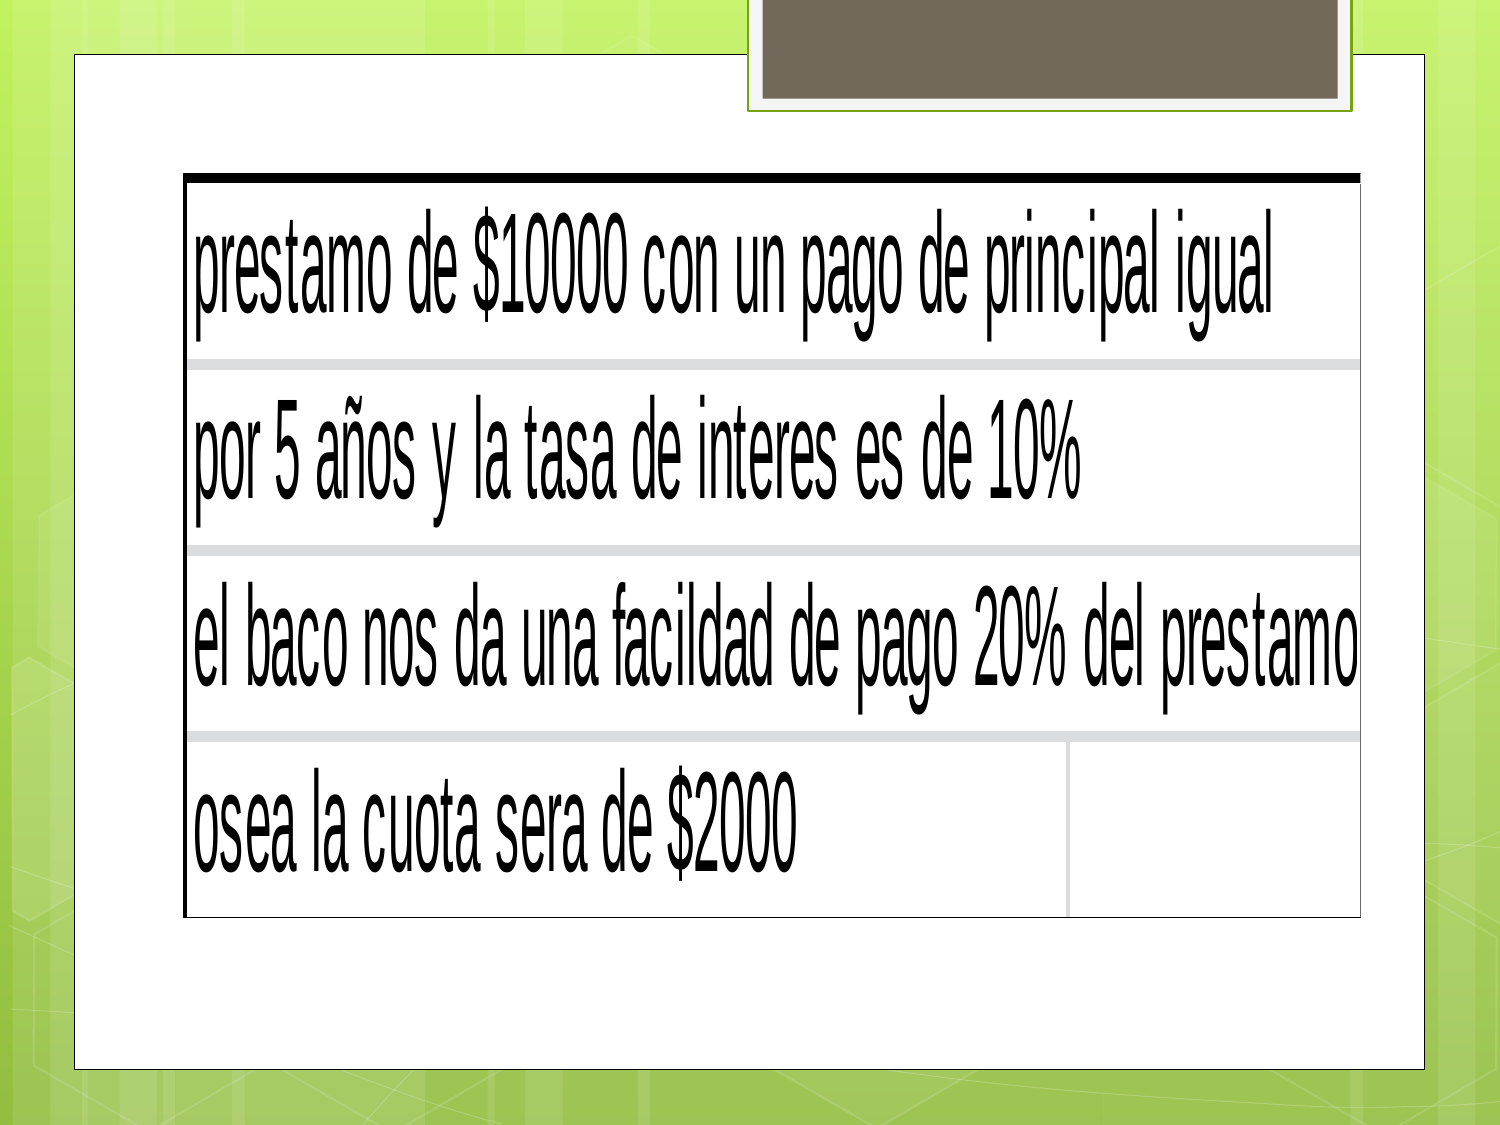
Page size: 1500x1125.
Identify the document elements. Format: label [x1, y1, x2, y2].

text_box [182, 172, 1365, 929]
